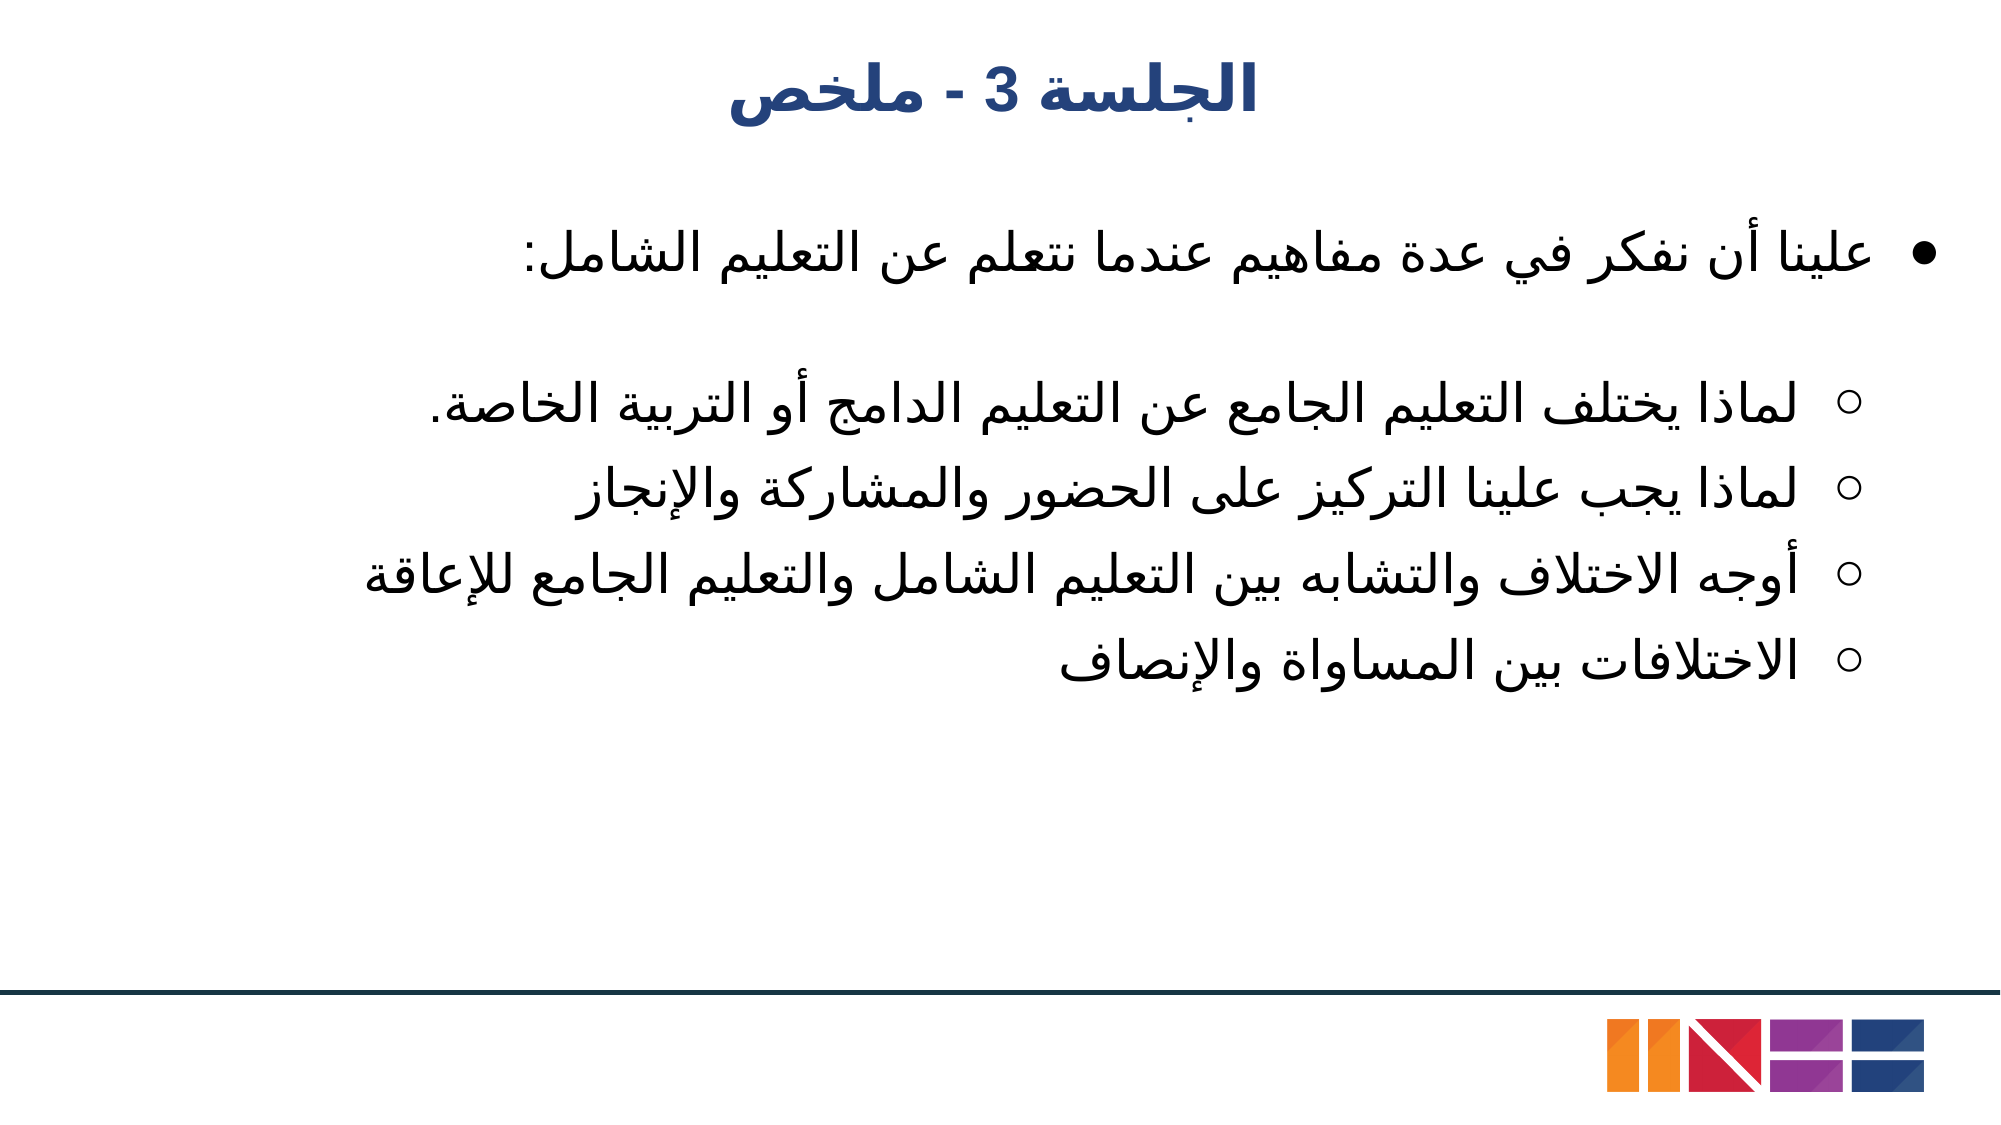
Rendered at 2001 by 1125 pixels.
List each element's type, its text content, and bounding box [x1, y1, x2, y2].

list علينا أن نفكر في عدة مفاهيم عندما نتعلم عن التعليم الشامل: لماذا يختلف التعليم الجامع عن التعليم الدامج أو التربية الخاصة. لماذا يجب علينا التركيز على الحضور والمشاركة والإنجاز أوجه الاختلاف والتشابه بين التعليم الشامل والتعليم الجامع للإعاقة الاختلافات بين المساواة والإنصاف [31, 197, 1971, 960]
title الجلسة 3 - ملخص [31, 28, 1957, 145]
picture [1607, 1019, 1924, 1092]
